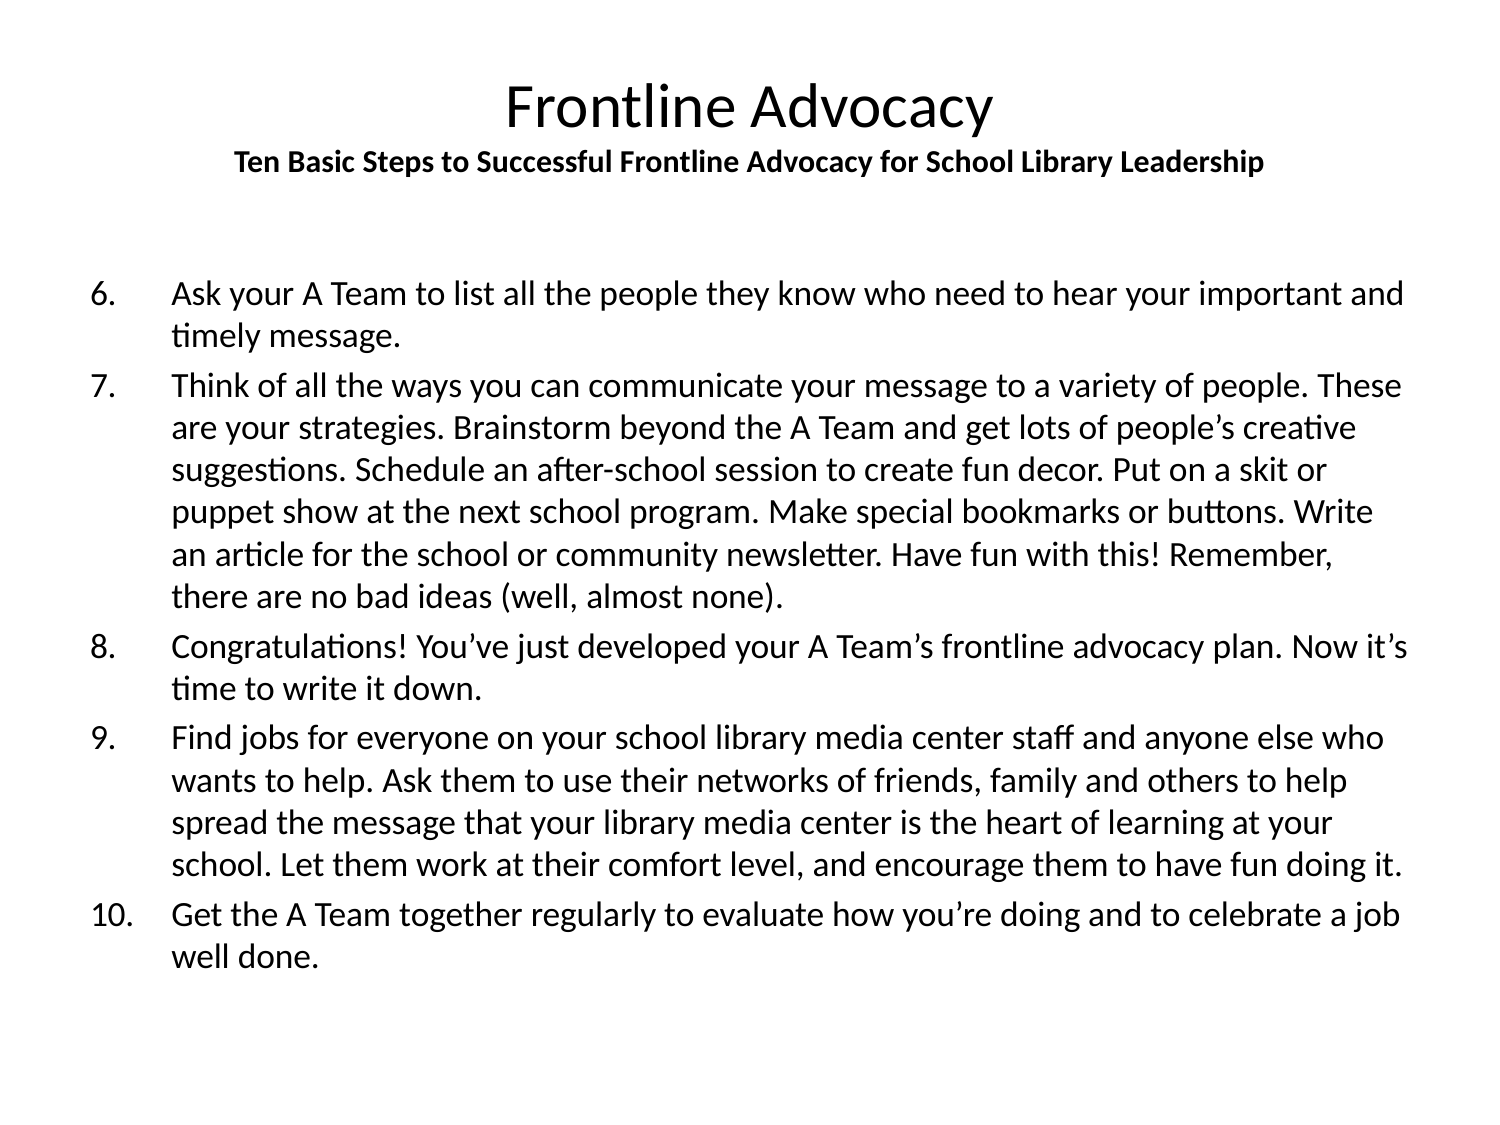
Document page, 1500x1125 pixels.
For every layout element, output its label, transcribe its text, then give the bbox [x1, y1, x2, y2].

title Frontline Advocacy Ten Basic Steps to Successful Frontline Advocacy for School Library Leadership [75, 56, 1425, 262]
list 6. Ask your A Team to list all the people they know who need to hear your important and timely message. 7. Think of all the ways you can communicate your message to a variety of people. These are your strategies. Brainstorm beyond the A Team and get lots of people’s creative suggestions. Schedule an after-school session to create fun decor. Put on a skit or puppet show at the next school program. Make special bookmarks or buttons. Write an article for the school or community newsletter. Have fun with this! Remember, there are no bad ideas (well, almost none). 8. Congratulations! You’ve just developed your A Team’s frontline advocacy plan. Now it’s time to write it down. 9. Find jobs for everyone on your school library media center staff and anyone else who wants to help. Ask them to use their networks of friends, family and others to help spread the message that your library media center is the heart of learning at your school. Let them work at their comfort level, and encourage them to have fun doing it. 10. Get the A Team together regularly to evaluate how you’re doing and to celebrate a job well done. [75, 262, 1425, 1005]
